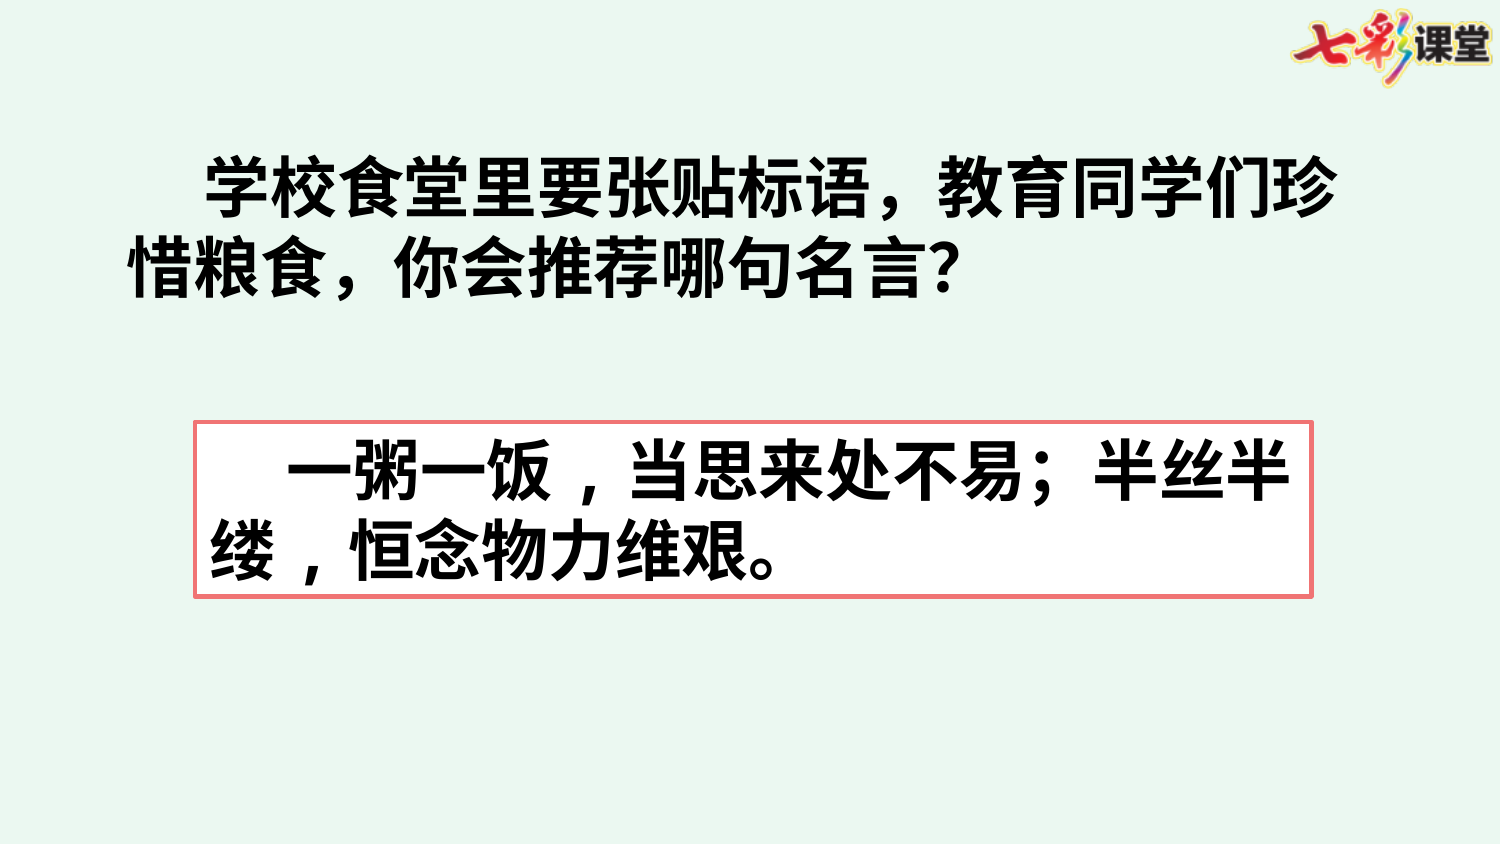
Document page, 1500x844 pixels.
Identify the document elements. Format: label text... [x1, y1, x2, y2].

text_box 学校食堂里要张贴标语，教育同学们珍惜粮食，你会推荐哪句名言？ [112, 138, 1375, 313]
picture [1289, 8, 1495, 89]
text_box 一粥一饭,当思来处不易；半丝半缕,恒念物力维艰。 [193, 420, 1314, 599]
